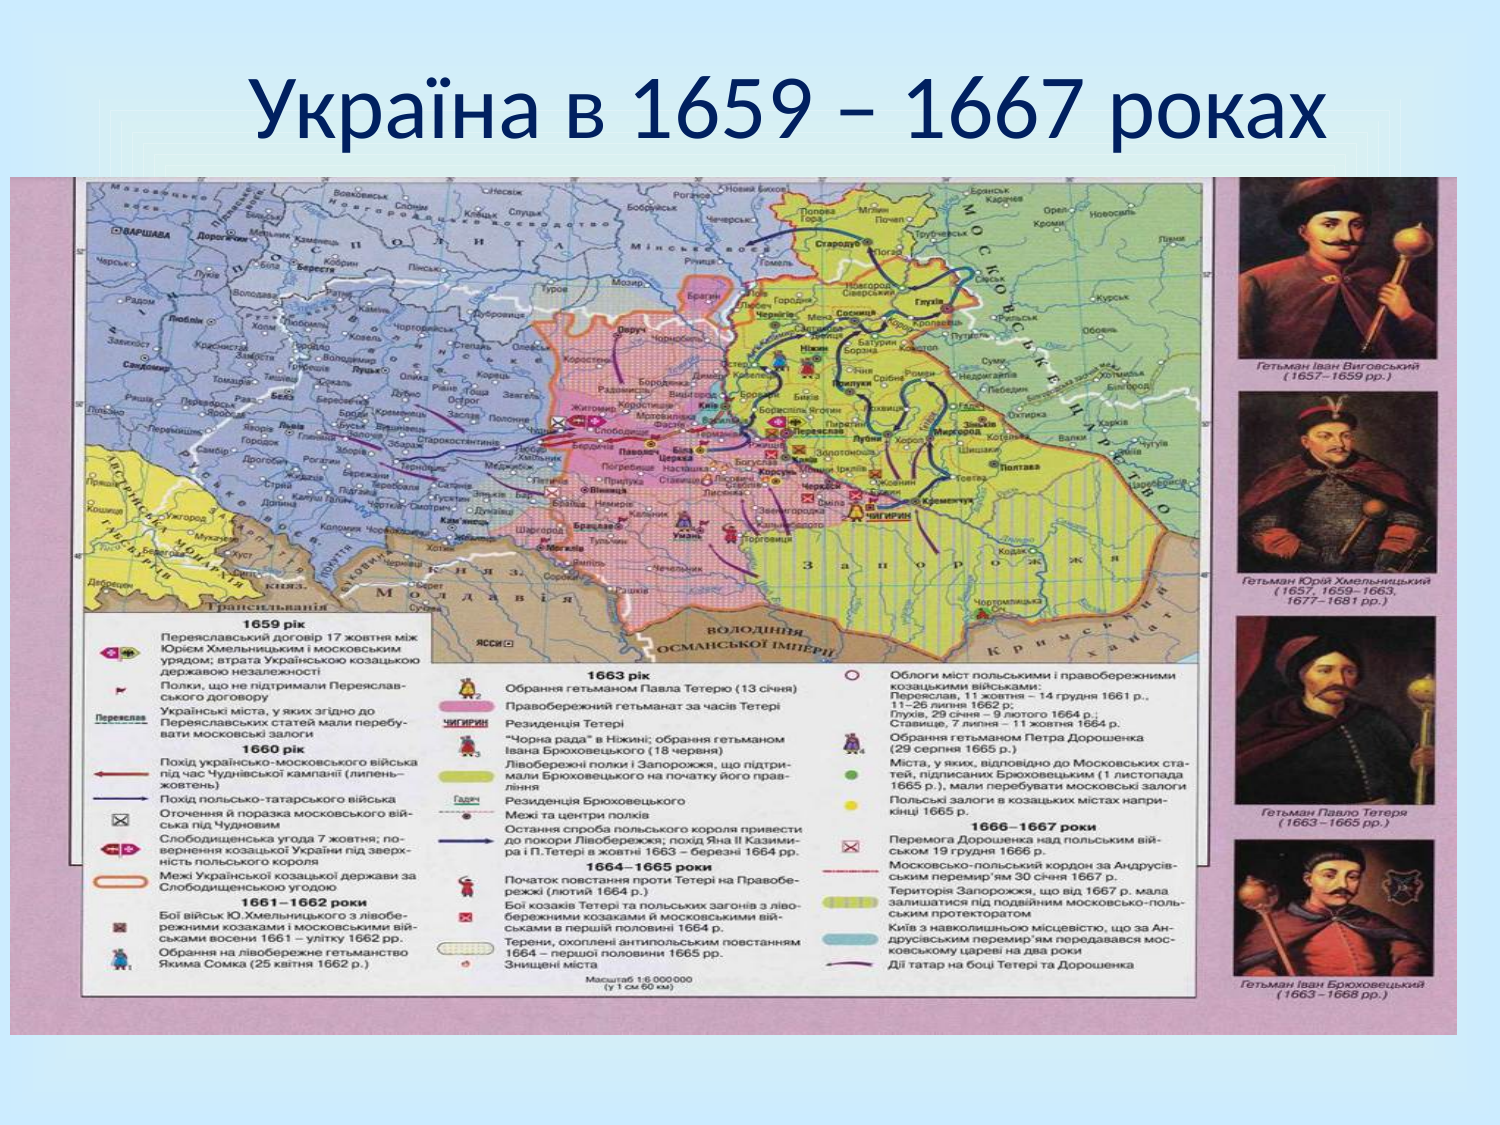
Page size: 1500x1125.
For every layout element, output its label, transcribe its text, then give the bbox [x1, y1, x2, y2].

picture [10, 177, 1457, 1036]
title Україна в 1659 – 1667 роках [76, 30, 1353, 173]
